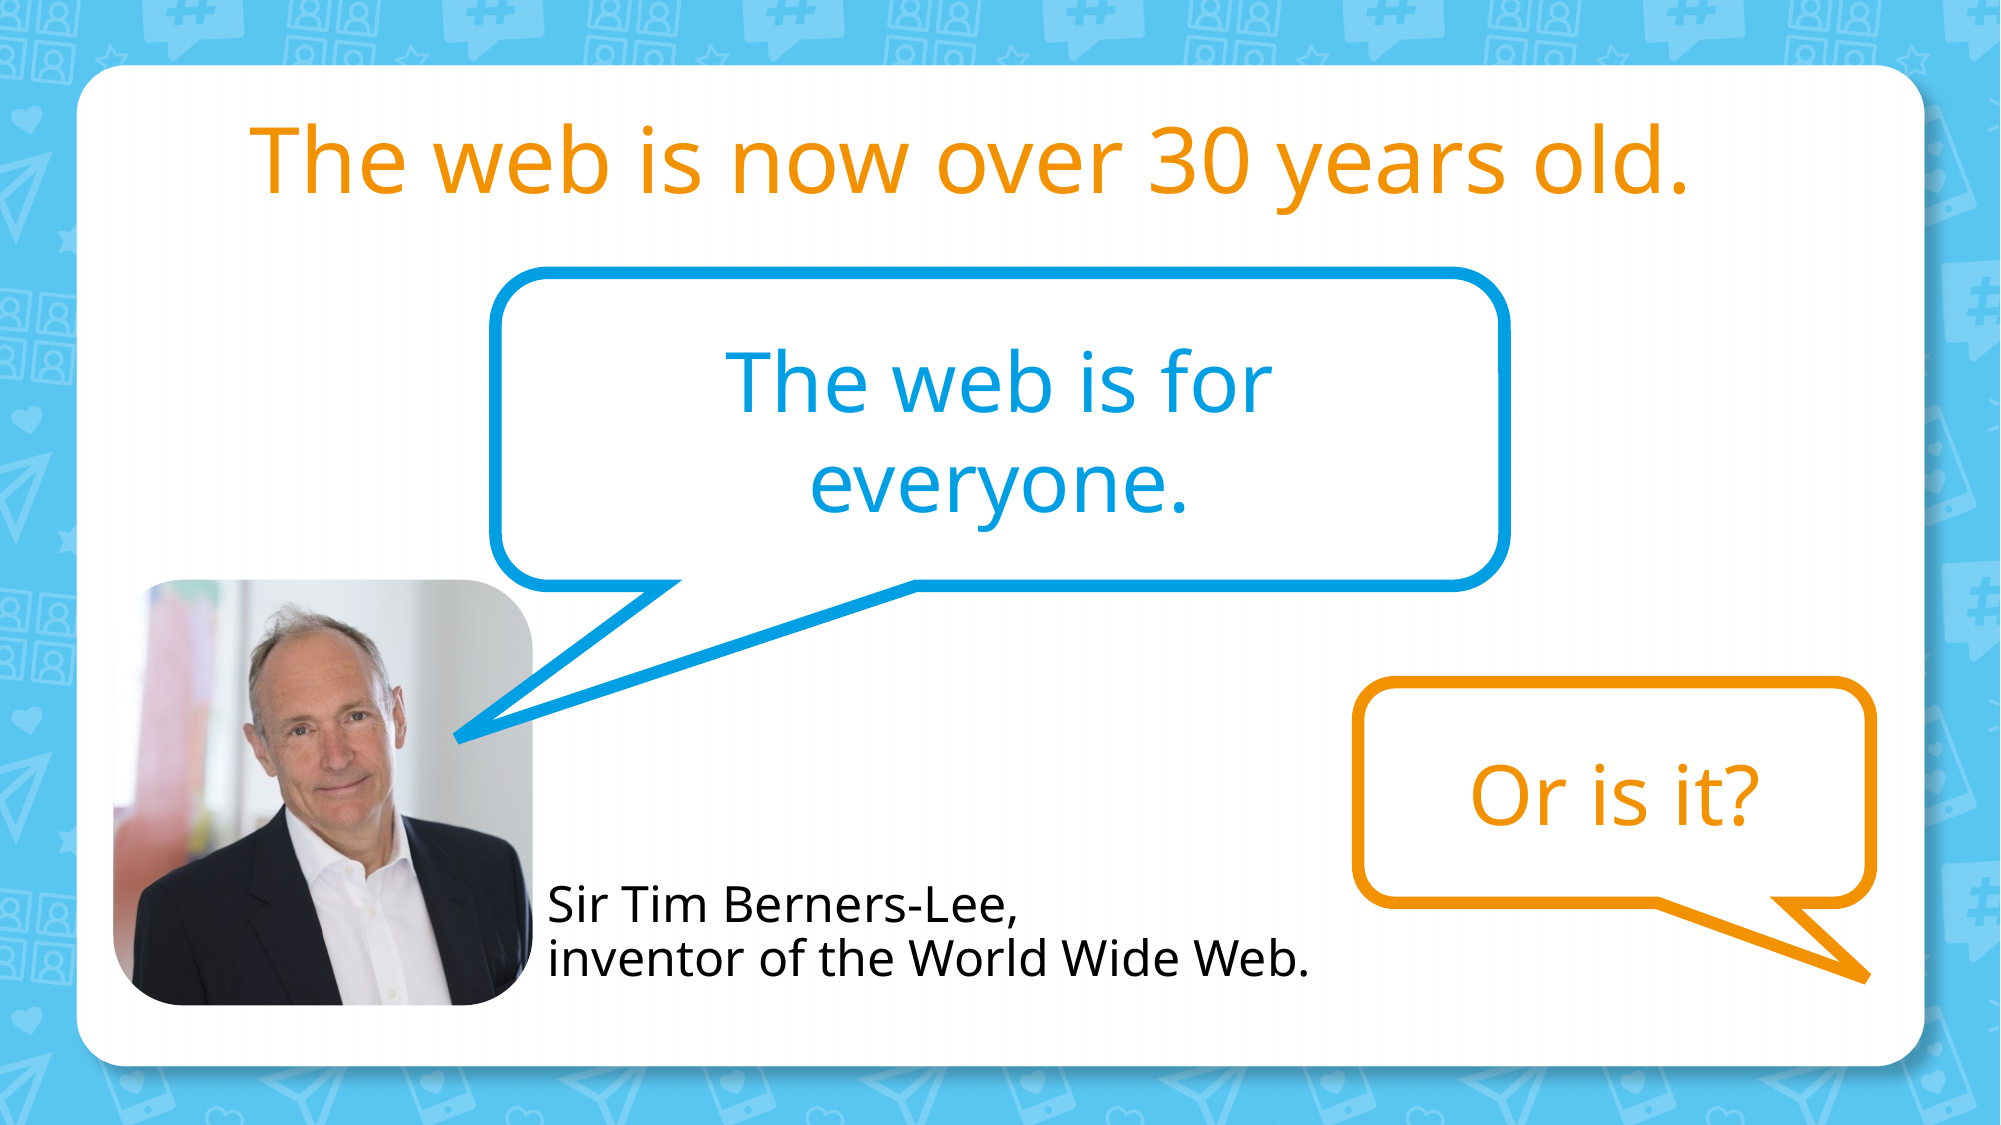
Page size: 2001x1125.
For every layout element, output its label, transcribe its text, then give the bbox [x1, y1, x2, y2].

text_box The web is now over 30 years old. [218, 55, 1725, 273]
title Sir Tim Berners-Lee, inventor of the World Wide Web. [532, 824, 1367, 1042]
text_box Or is it? [1357, 681, 1872, 980]
picture [0, 0, 2001, 1125]
text_box The web is for everyone. [494, 271, 1506, 715]
